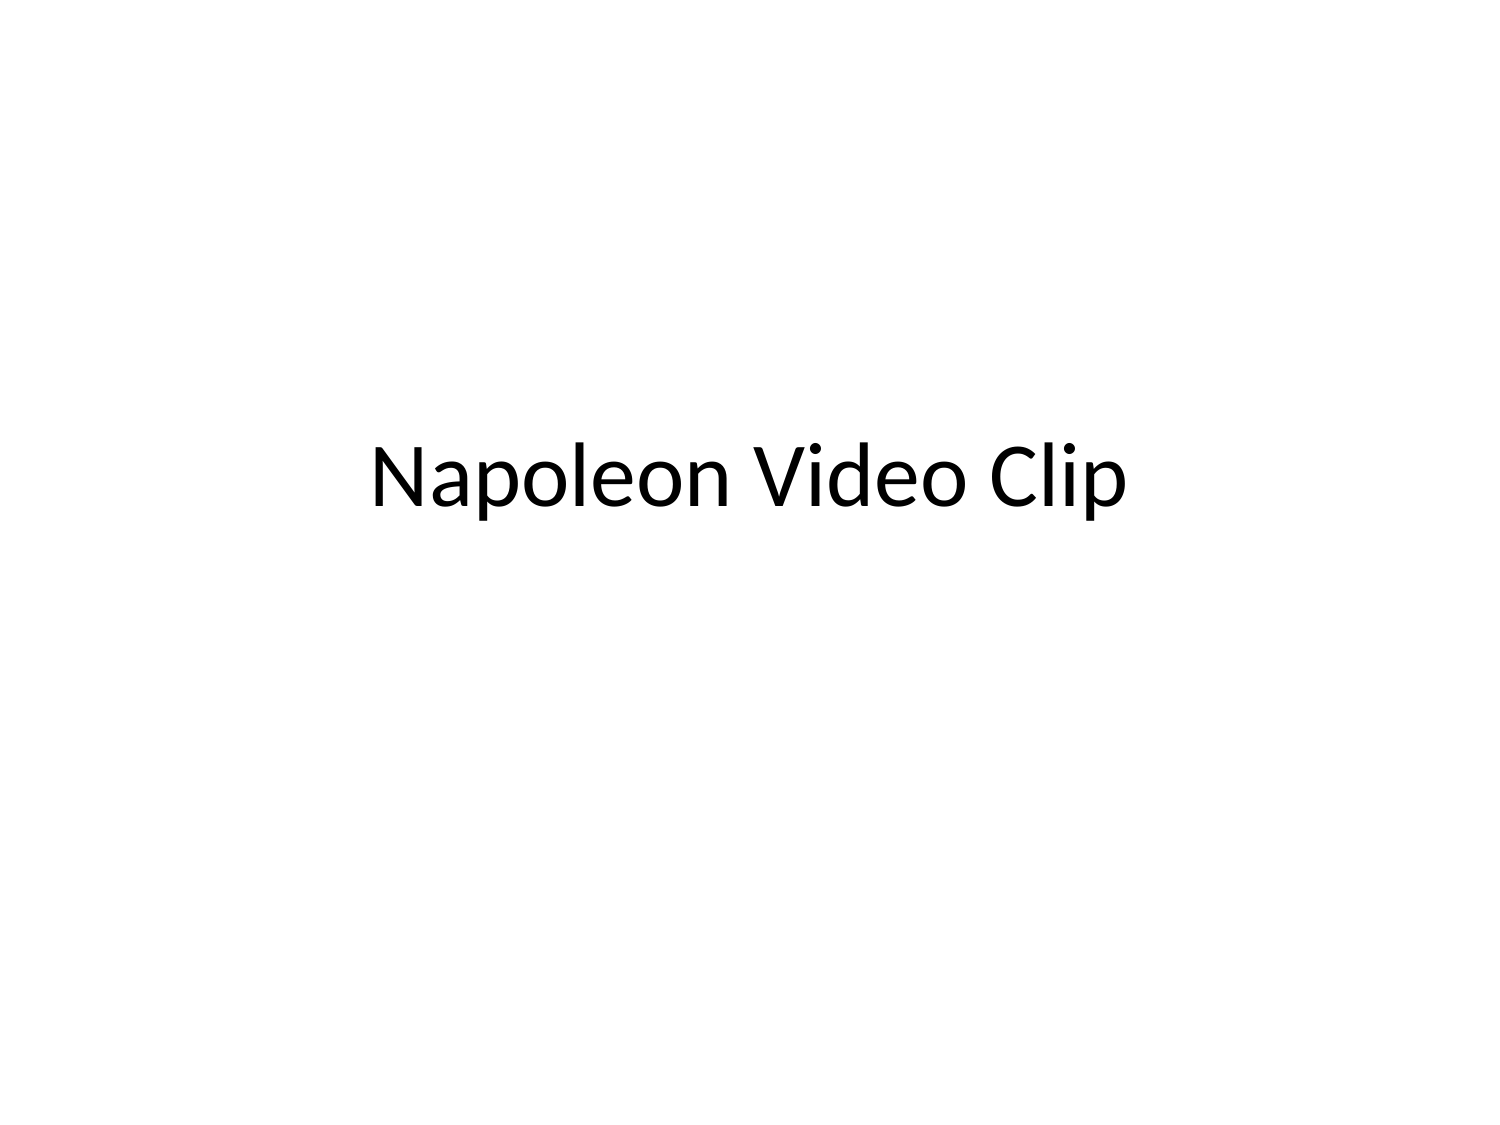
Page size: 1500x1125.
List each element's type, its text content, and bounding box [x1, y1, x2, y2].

title Napoleon Video Clip [112, 349, 1388, 591]
